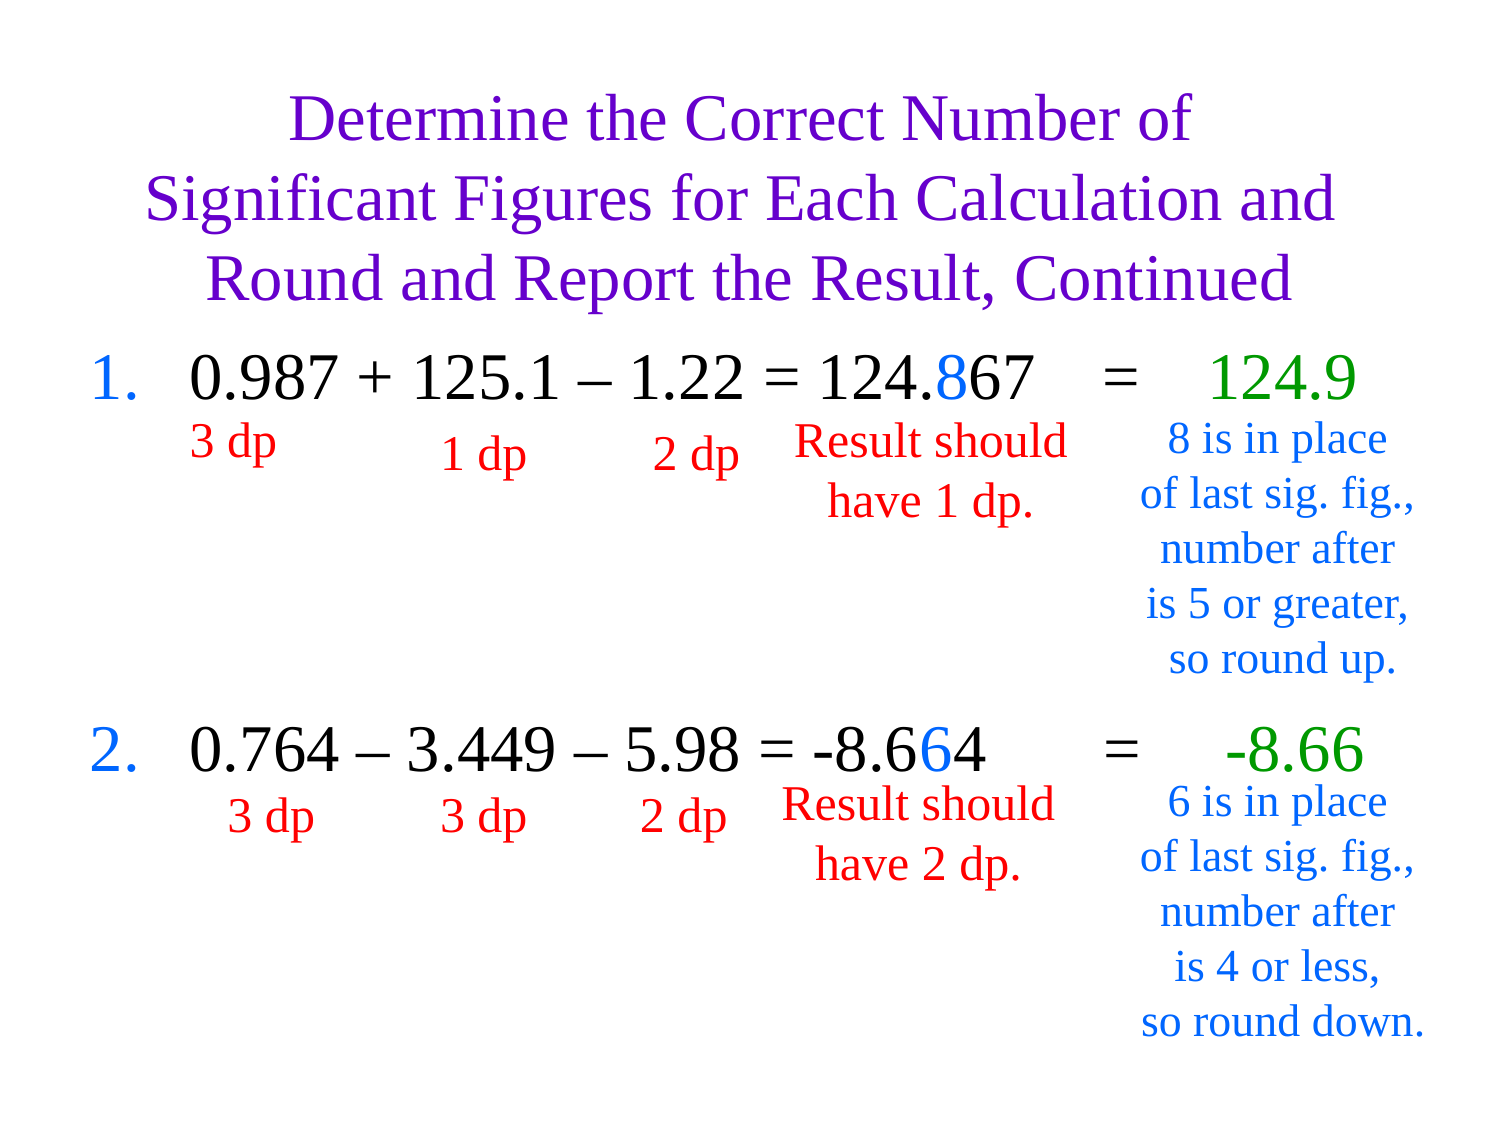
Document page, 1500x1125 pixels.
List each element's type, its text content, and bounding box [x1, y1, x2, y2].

text_box 6 is in place of last sig. fig., number after is 4 or less, so round down. [1125, 762, 1442, 1053]
text_box 3 dp [425, 774, 543, 851]
text_box 3 dp [212, 774, 330, 851]
text_box 0.987 + 125.1 – 1.22 = 124.867 = 124.9 0.764 – 3.449 – 5.98 = -8.664 = -8.66 [74, 324, 1438, 1000]
text_box 8 is in place of last sig. fig., number after is 5 or greater, so round up. [1125, 399, 1442, 691]
text_box Result should have 1 dp. [779, 399, 1096, 536]
text_box 2 dp [637, 412, 755, 488]
text_box 3 dp [174, 399, 325, 476]
text_box Result should have 2 dp. [766, 762, 1083, 898]
text_box 1 dp [425, 412, 543, 488]
text_box 2 dp [625, 774, 743, 851]
text_box Determine the Correct Number of Significant Figures for Each Calculation and Round and Report the Result, Continued [112, 99, 1388, 288]
